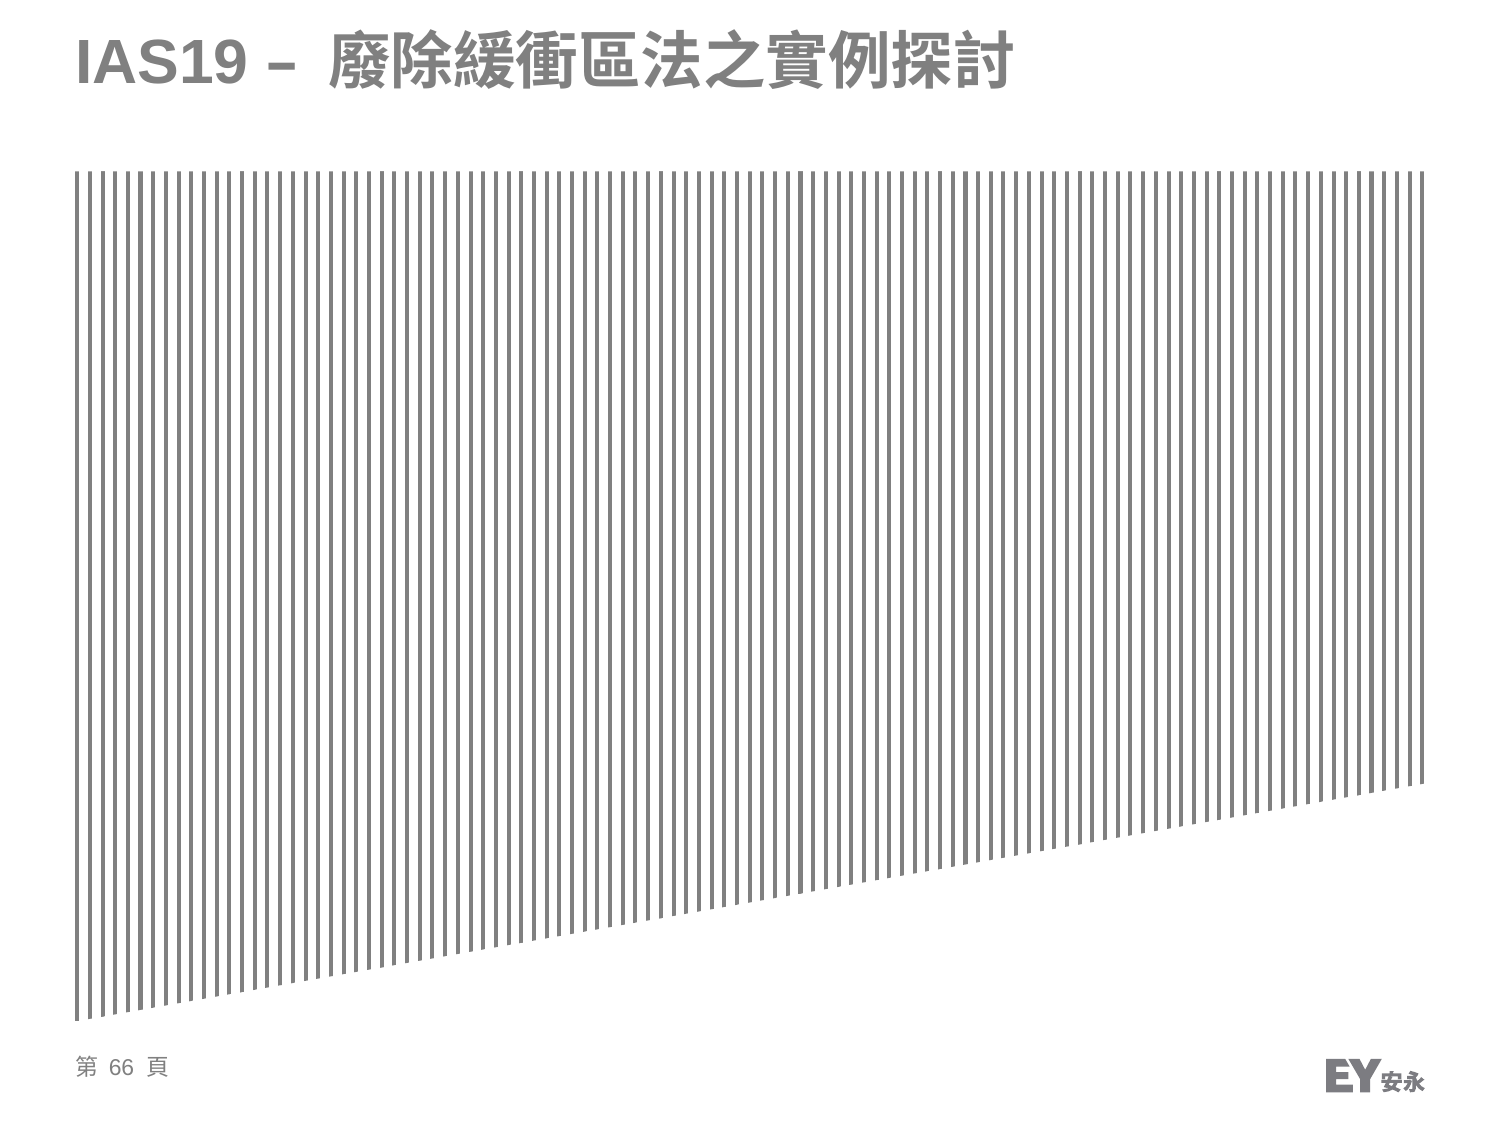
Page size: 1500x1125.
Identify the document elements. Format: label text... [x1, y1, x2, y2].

title IAS19 – 廢除緩衝區法之實例探討 [74, 32, 1426, 166]
